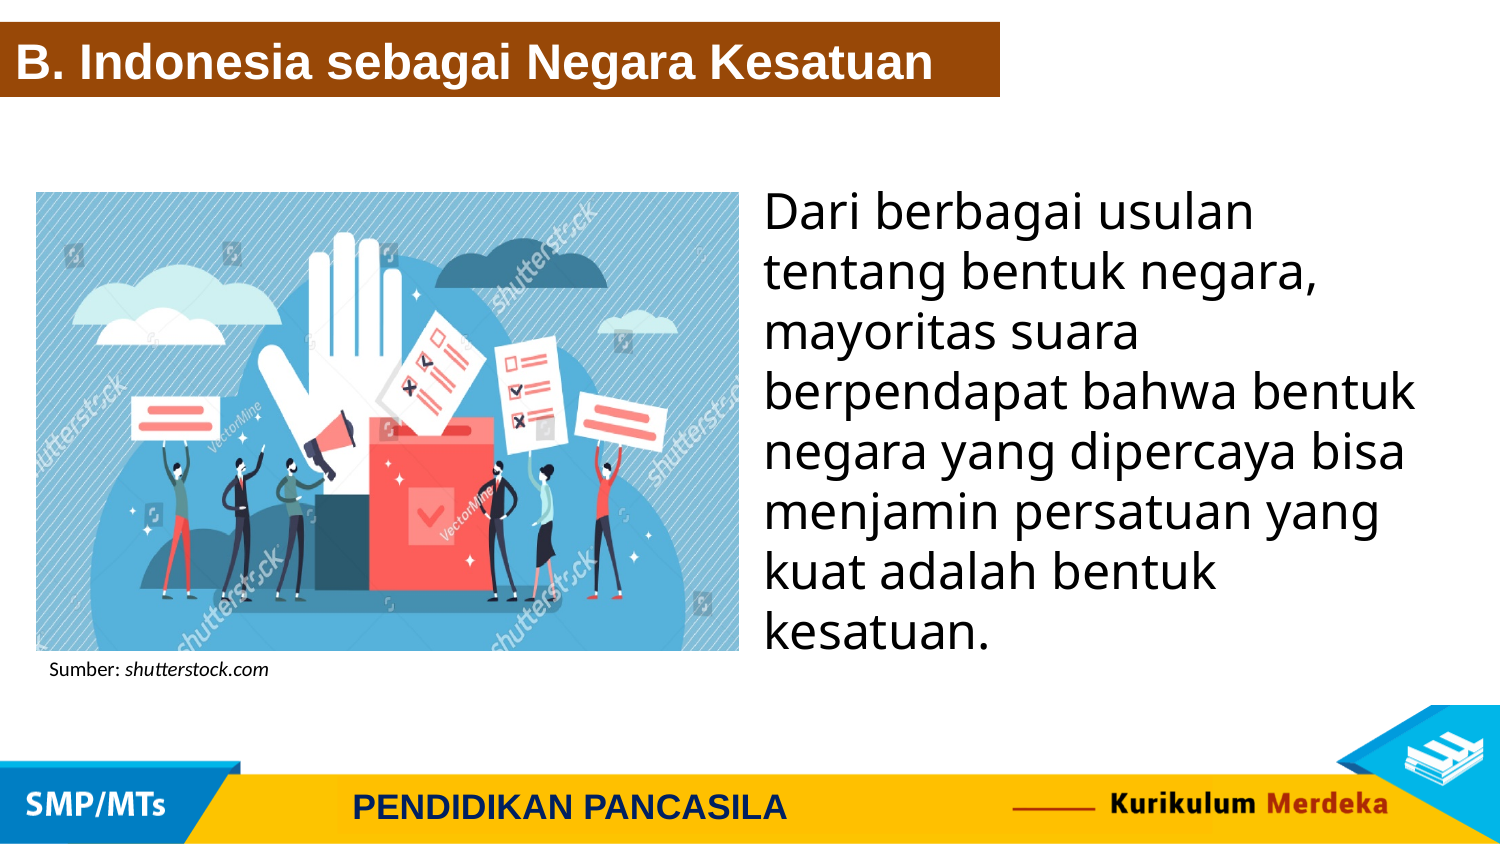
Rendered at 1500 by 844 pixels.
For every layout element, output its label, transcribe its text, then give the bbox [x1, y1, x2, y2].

text_box Sumber: shutterstock.com [34, 658, 323, 689]
text_box B. Indonesia sebagai Negara Kesatuan [0, 20, 1002, 99]
text_box Dari berbagai usulan tentang bentuk negara, mayoritas suara berpendapat bahwa bentuk negara yang dipercaya bisa menjamin persatuan yang kuat adalah bentuk kesatuan. [748, 171, 1461, 667]
picture [35, 192, 740, 652]
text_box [0, 705, 1500, 844]
